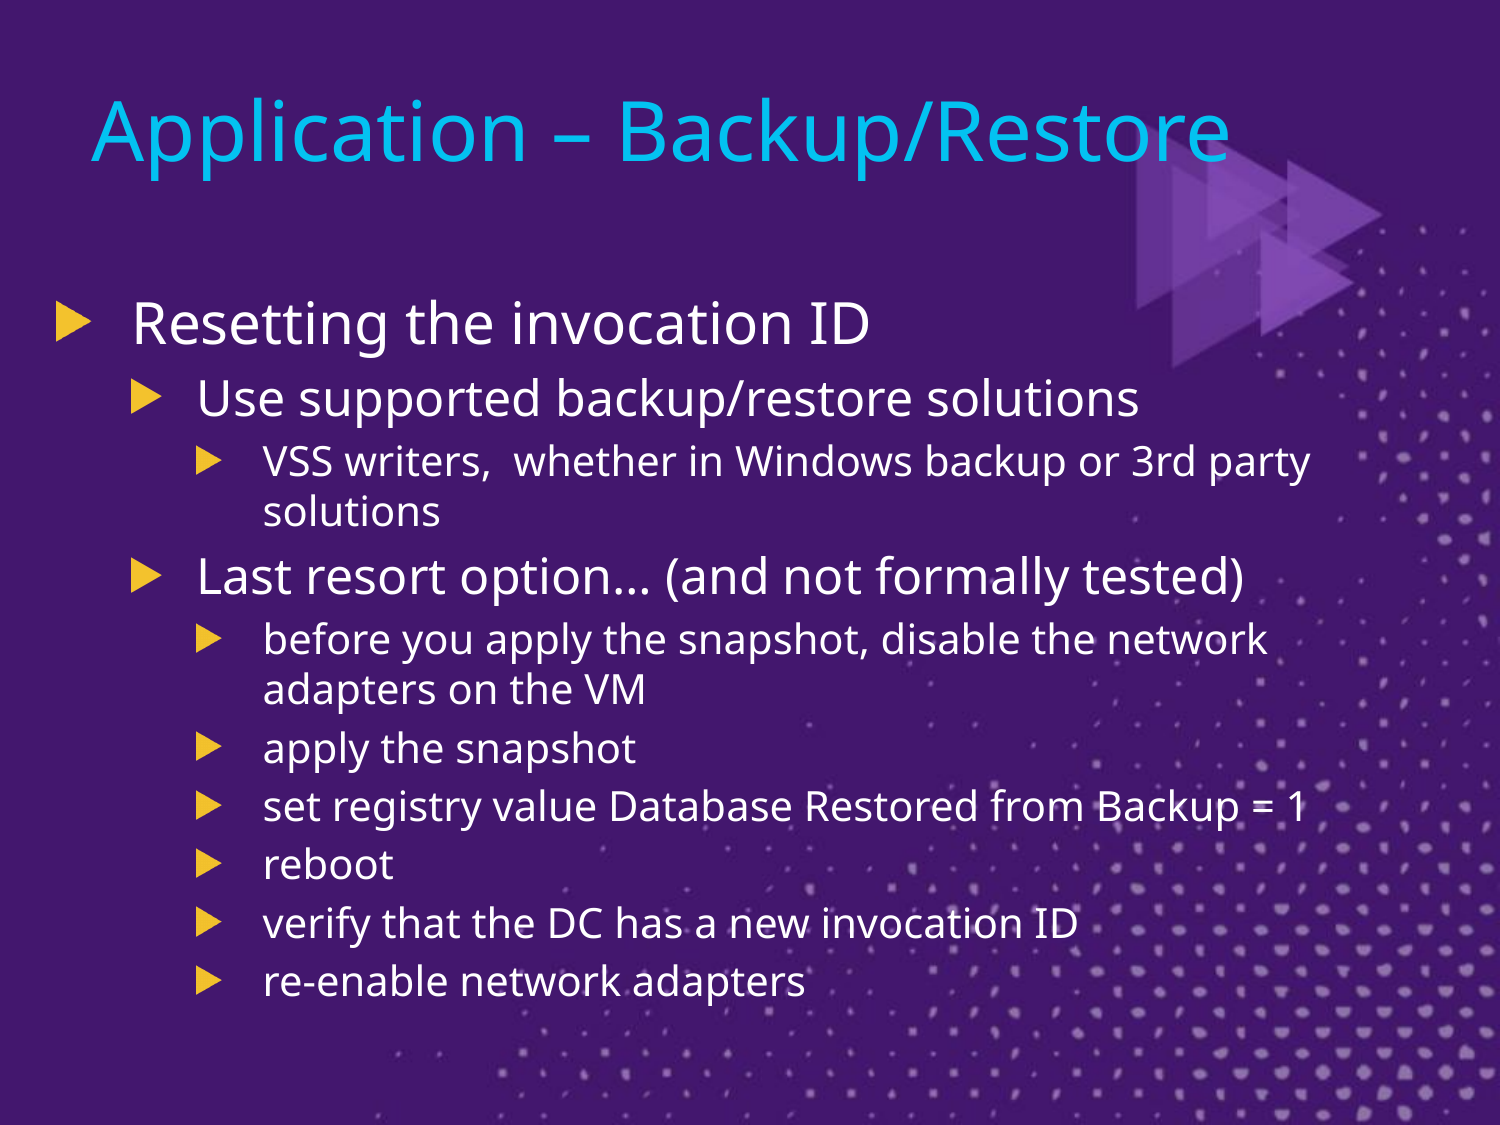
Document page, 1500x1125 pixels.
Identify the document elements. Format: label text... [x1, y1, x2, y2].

title Application – Backup/Restore [76, 78, 1449, 179]
picture [0, 0, 1500, 1125]
list Resetting the invocation ID Use supported backup/restore solutions VSS writers, whether in Windows backup or 3rd party solutions Last resort option… (and not formally tested) before you apply the snapshot, disable the network adapters on the VM apply the snapshot set registry value Database Restored from Backup = 1 reboot verify that the DC has a new invocation ID re-enable network adapters [41, 278, 1447, 608]
